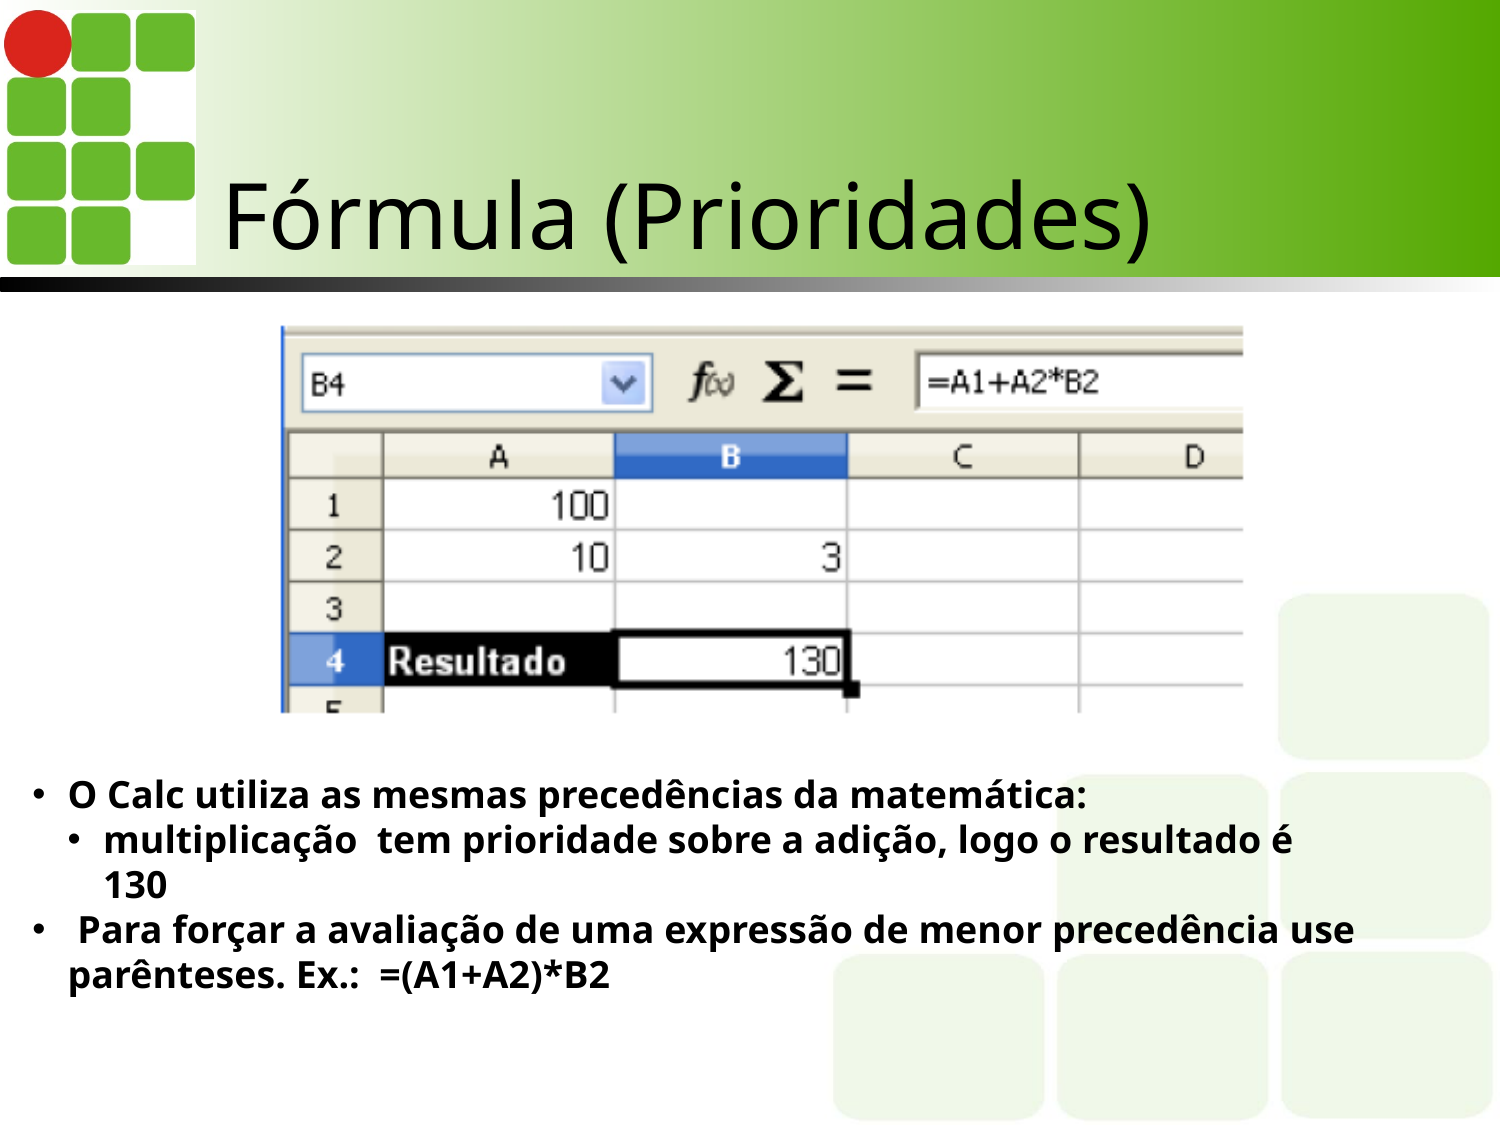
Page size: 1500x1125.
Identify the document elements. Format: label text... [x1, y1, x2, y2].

picture [265, 314, 1500, 1125]
picture [4, 10, 196, 265]
text_box Fórmula (Prioridades) [206, 35, 1467, 275]
text_box O Calc utiliza as mesmas precedências da matemática: multiplicação tem prioridade sobre a adição, logo o resultado é 130 Para forçar a avaliação de uma expressão de menor precedência use parênteses. Ex.: =(A1+A2)*B2 [17, 763, 1376, 1004]
